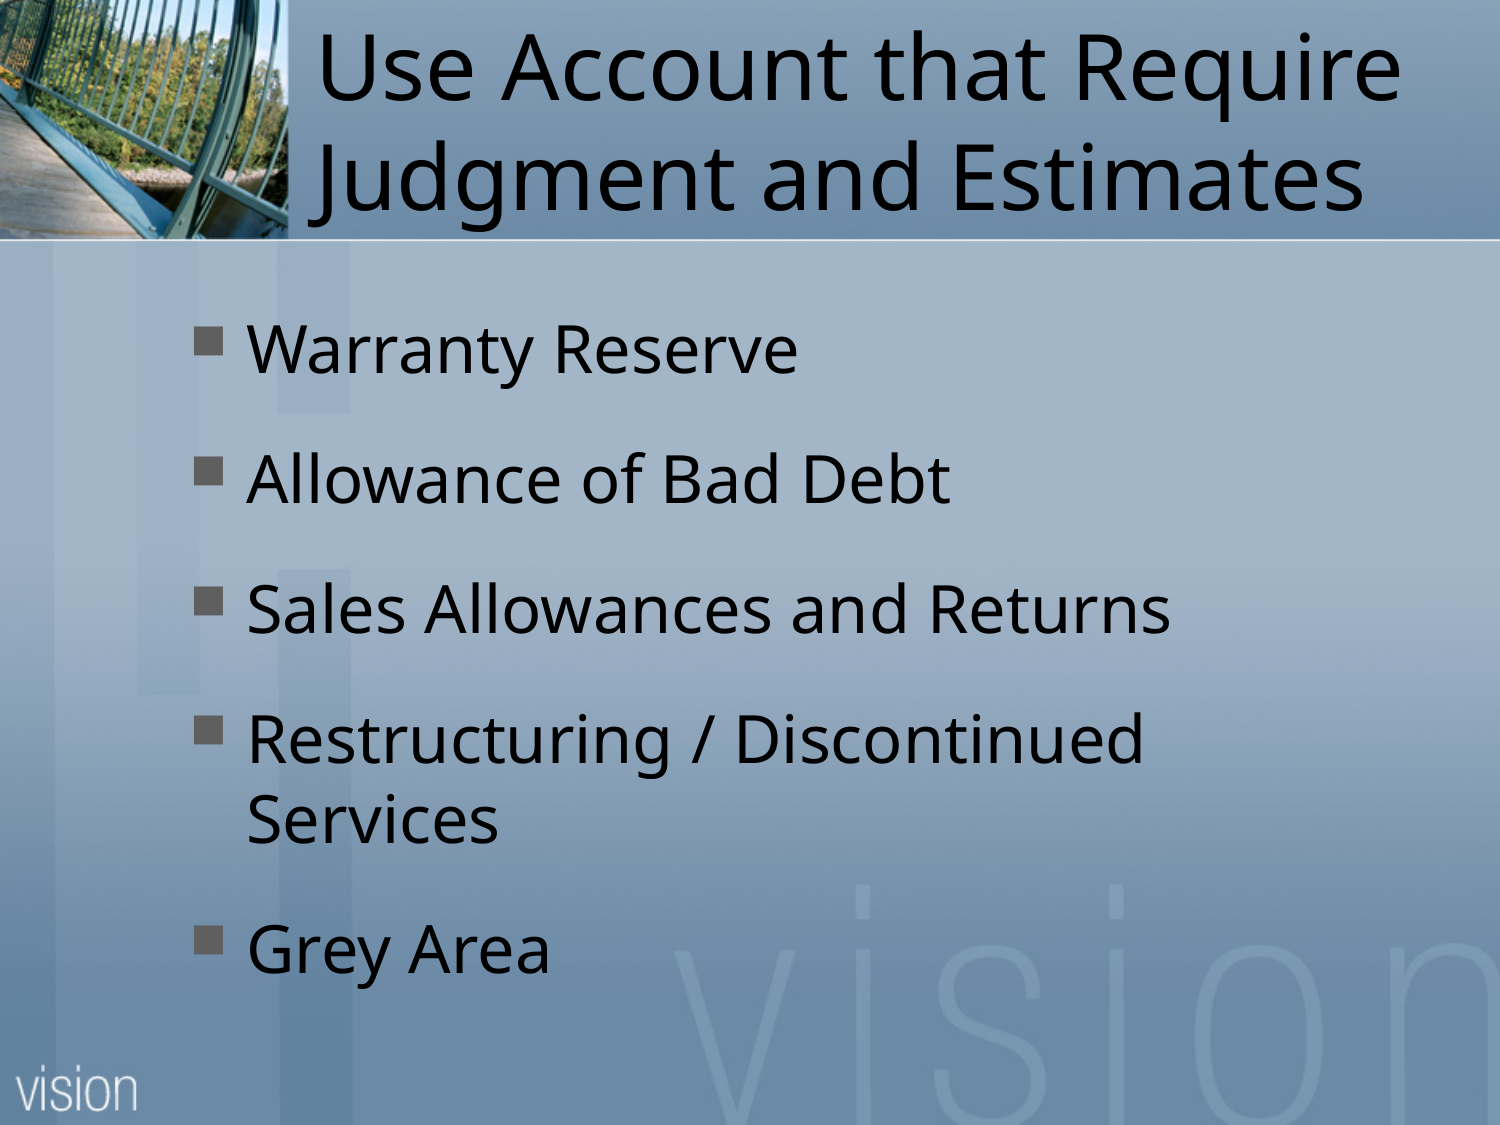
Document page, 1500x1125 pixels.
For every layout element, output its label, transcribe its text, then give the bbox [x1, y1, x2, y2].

list Warranty Reserve Allowance of Bad Debt Sales Allowances and Returns Restructuring / Discontinued Services Grey Area [174, 299, 1425, 975]
title Use Account that Require Judgment and Estimates [299, 30, 1462, 207]
picture [0, 0, 1500, 1125]
